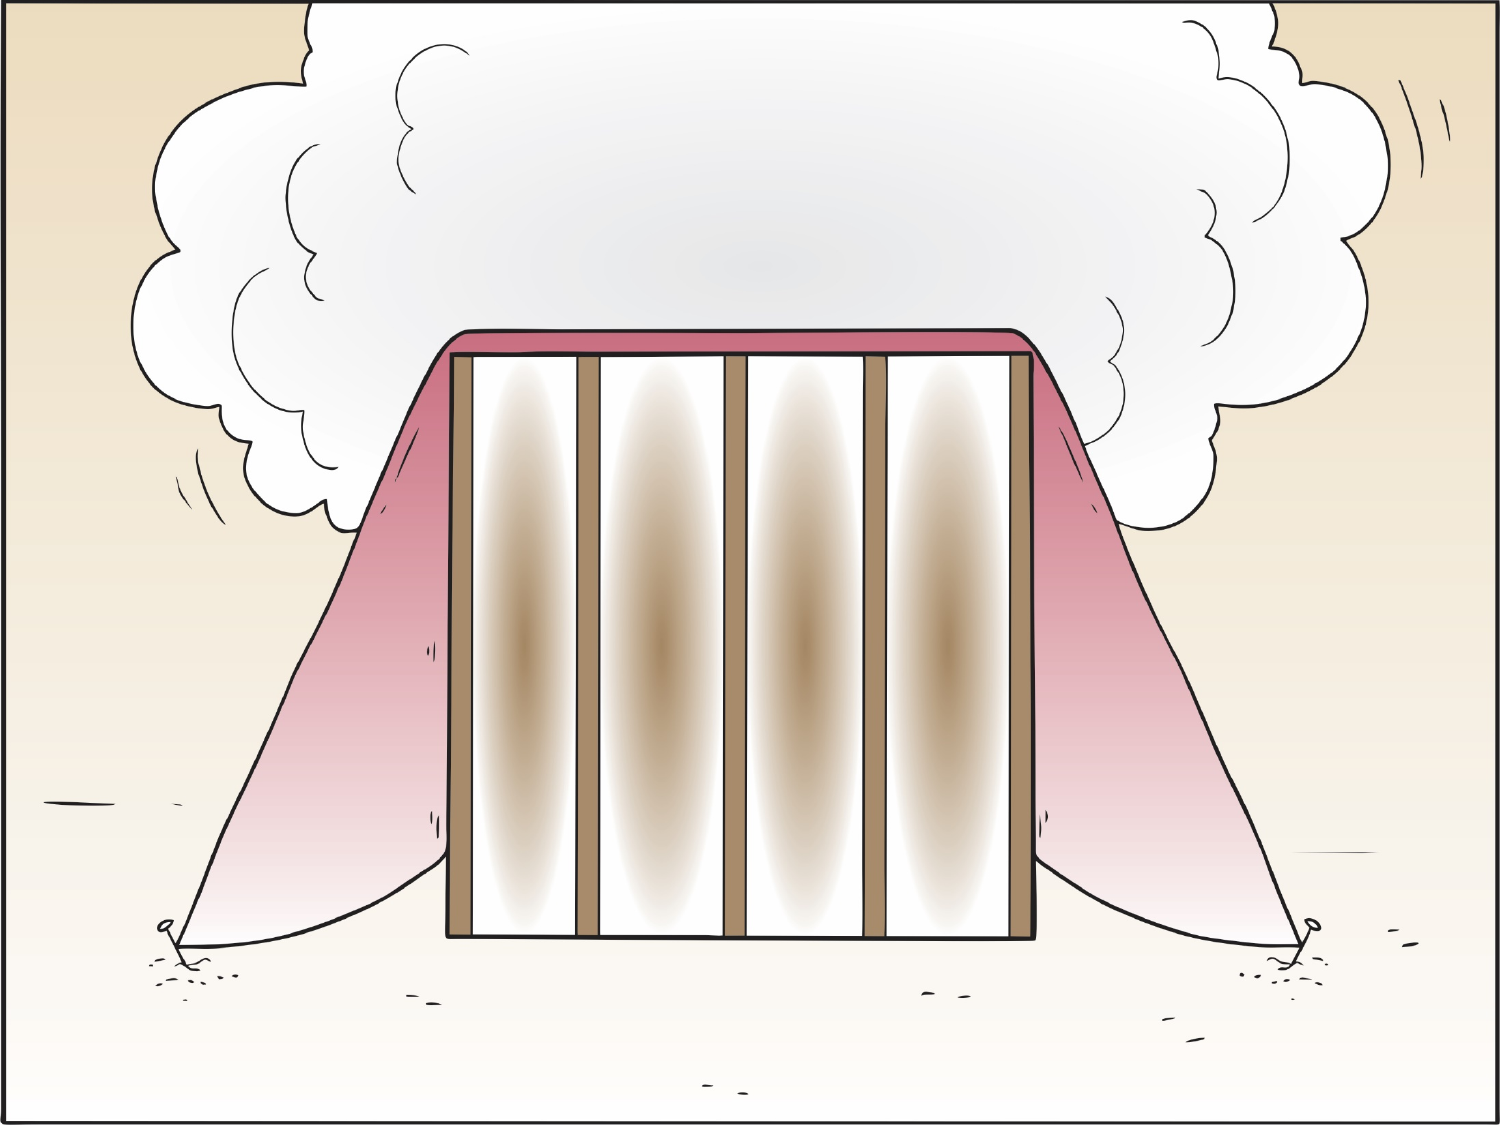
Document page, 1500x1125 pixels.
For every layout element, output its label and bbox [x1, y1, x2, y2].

list [0, 0, 1500, 1125]
